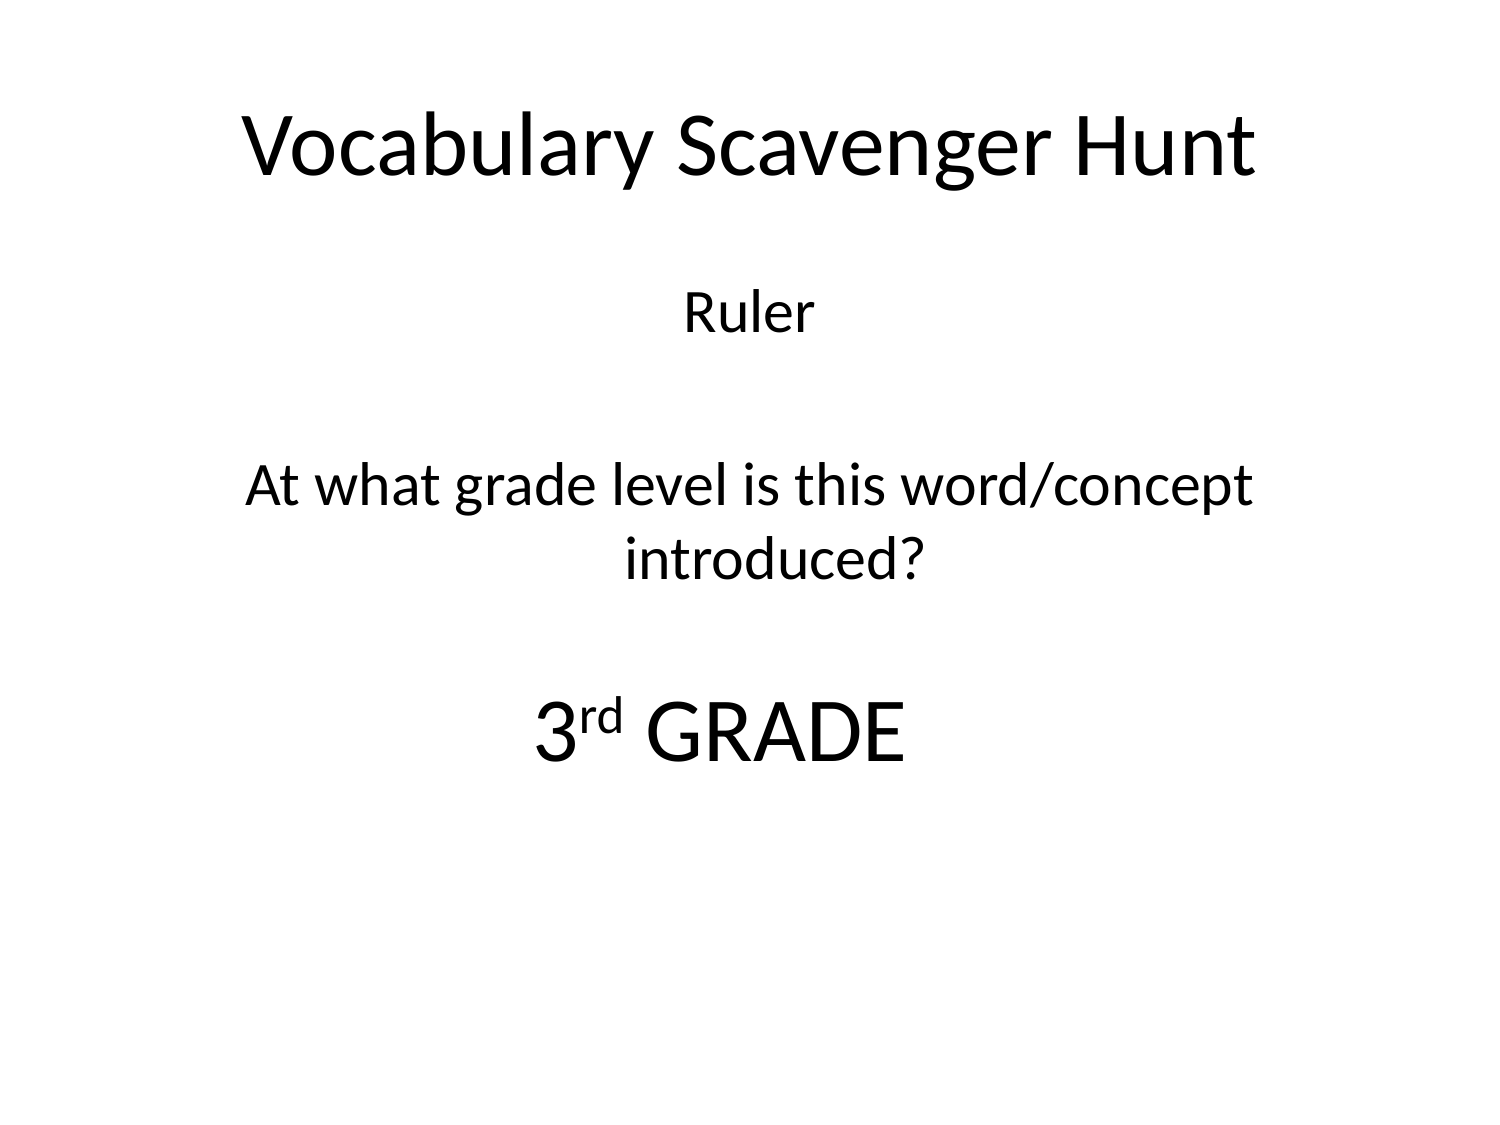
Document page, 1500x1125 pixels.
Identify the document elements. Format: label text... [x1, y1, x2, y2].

list Ruler At what grade level is this word/concept introduced? [75, 262, 1425, 600]
text_box 3rd GRADE [517, 662, 923, 788]
title Vocabulary Scavenger Hunt [75, 45, 1425, 233]
